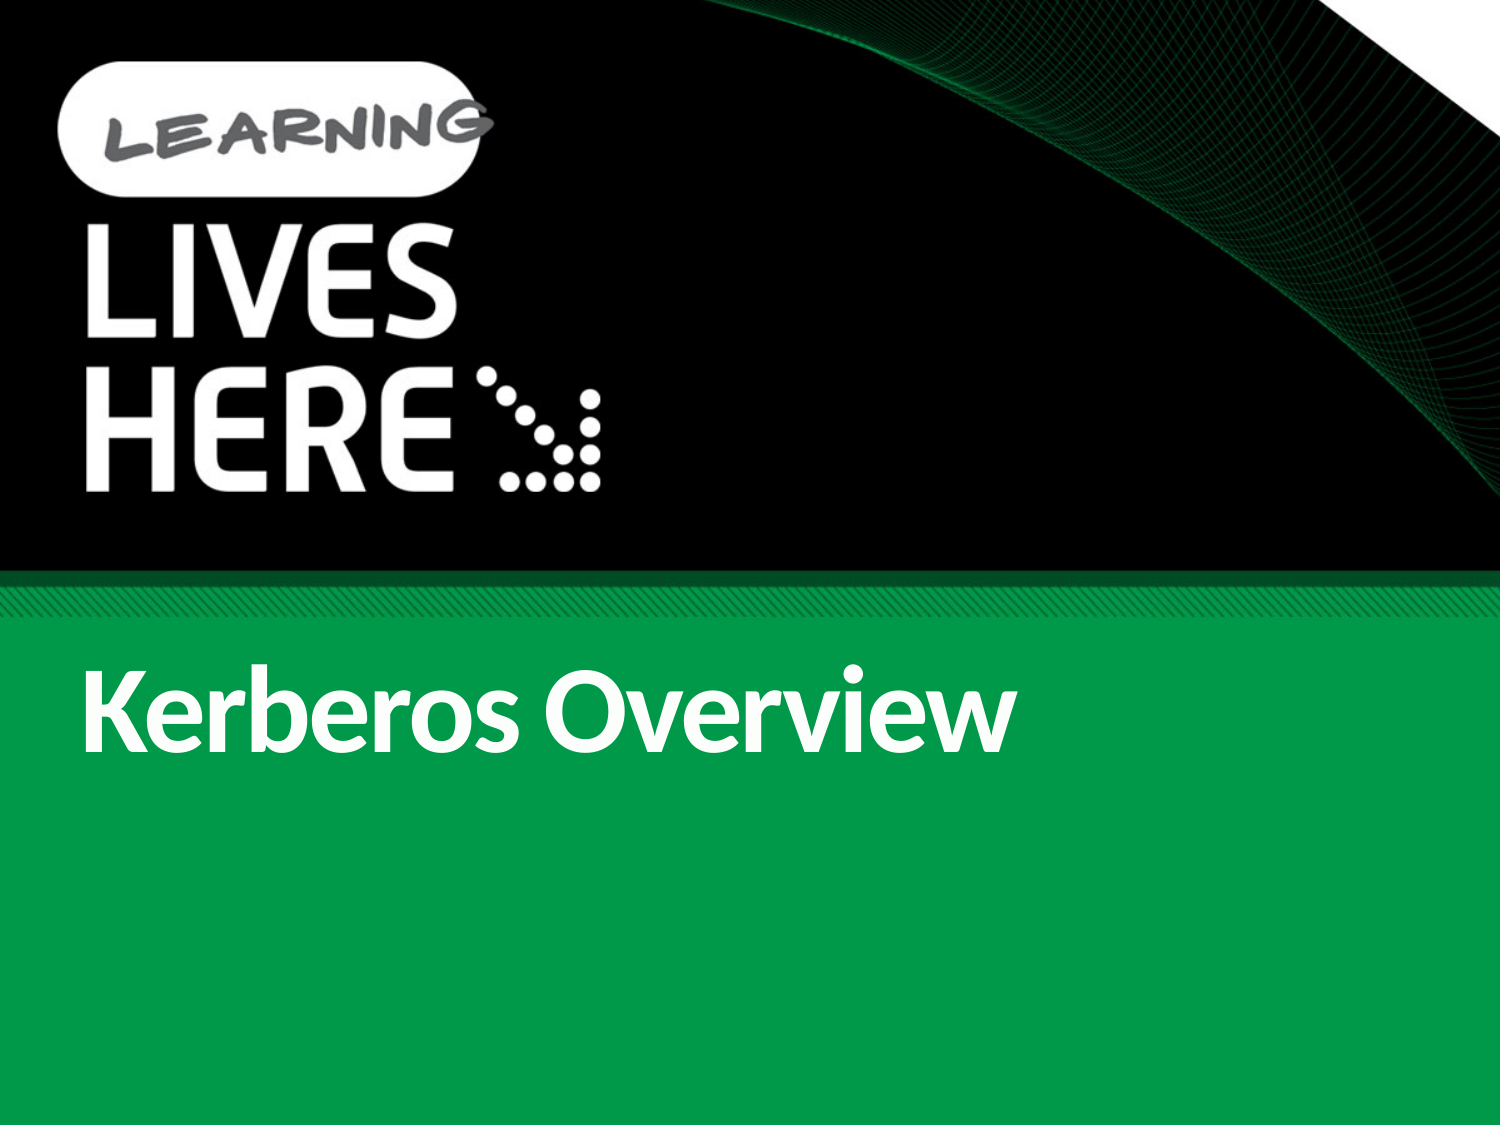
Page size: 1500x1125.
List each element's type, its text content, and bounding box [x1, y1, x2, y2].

title Kerberos Overview [80, 644, 1380, 864]
picture [0, 0, 1500, 1125]
